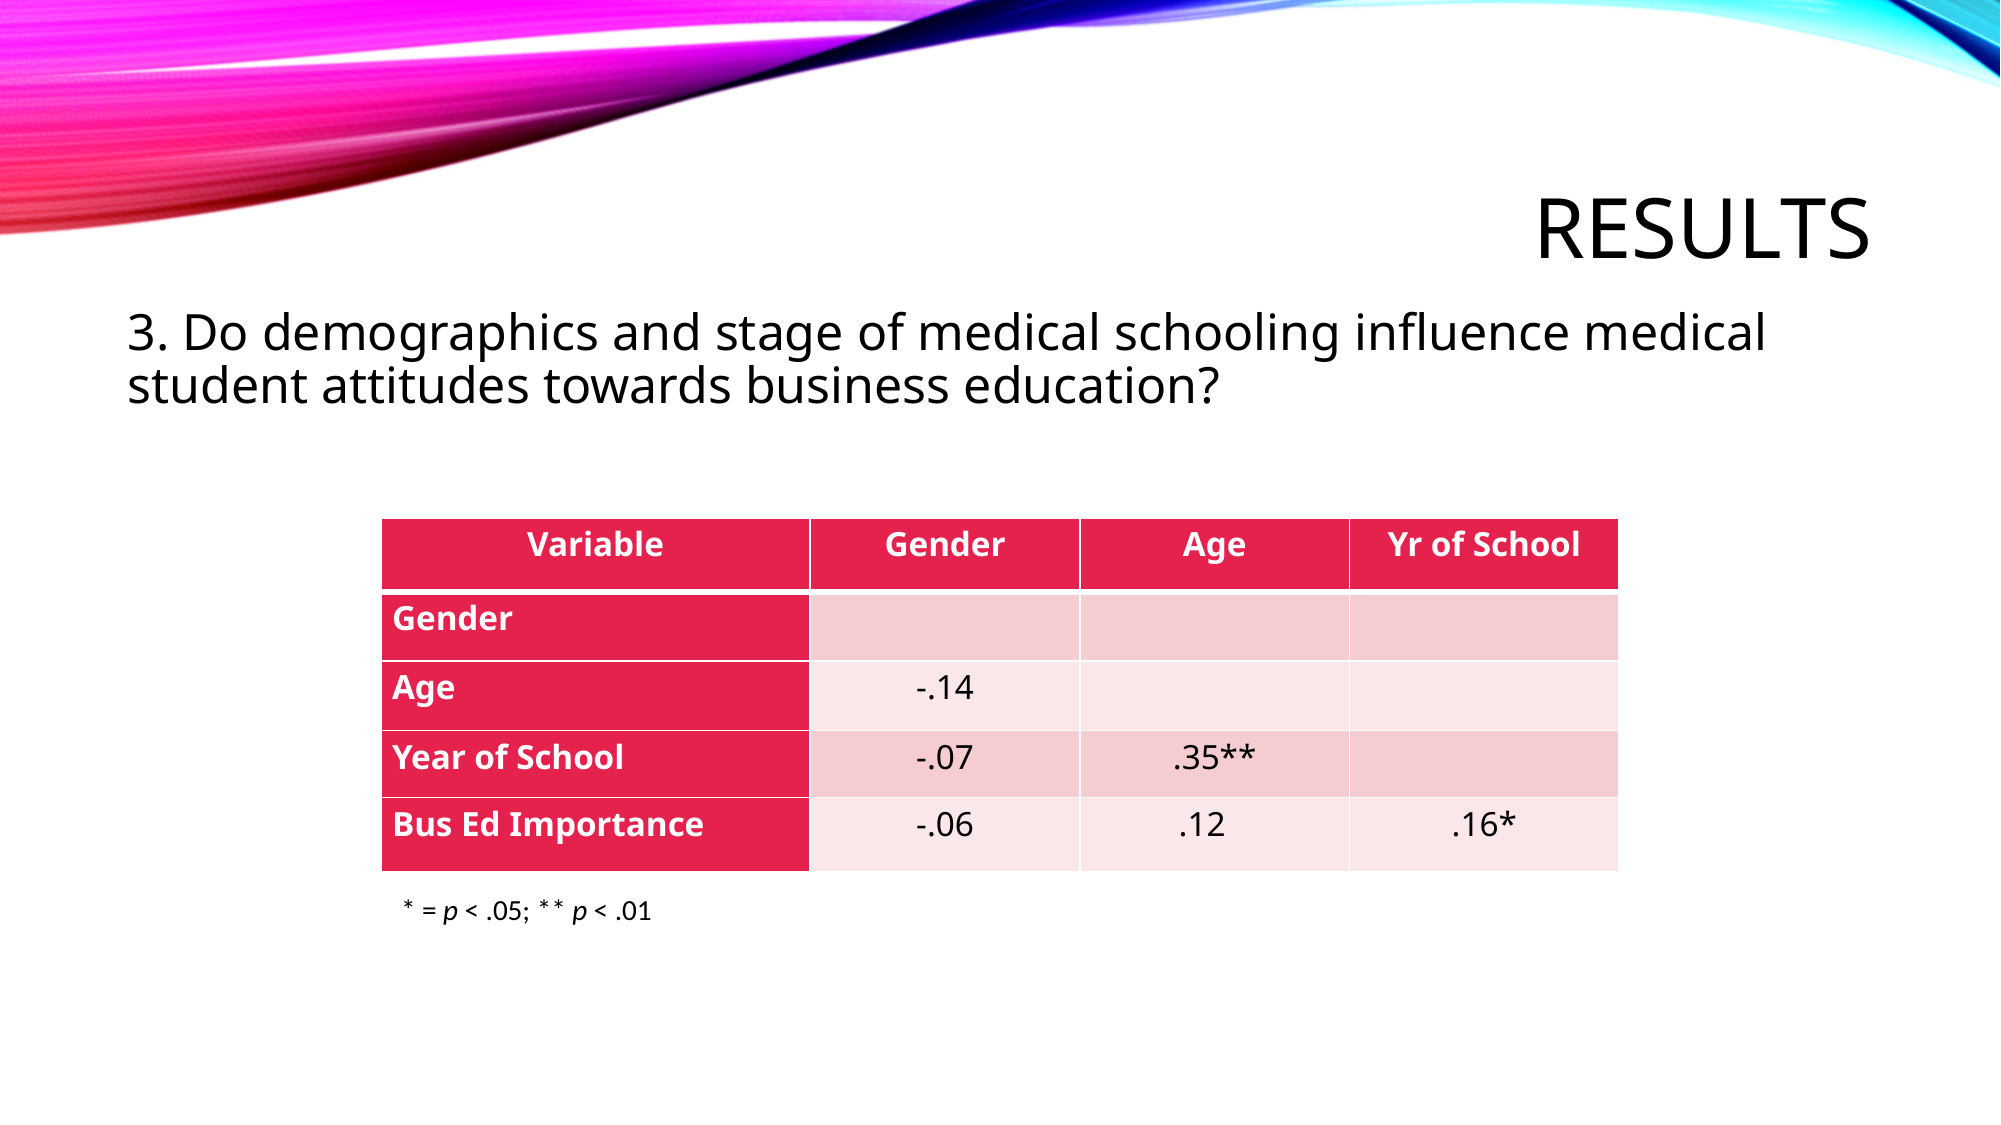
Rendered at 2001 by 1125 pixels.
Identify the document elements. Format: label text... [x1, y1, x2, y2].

picture [1890, 0, 2000, 75]
list 3. Do demographics and stage of medical schooling influence medical student attitudes towards business education? [112, 299, 1888, 965]
picture [1910, 0, 2000, 45]
title Results [474, 125, 1888, 299]
picture [0, 0, 2000, 237]
